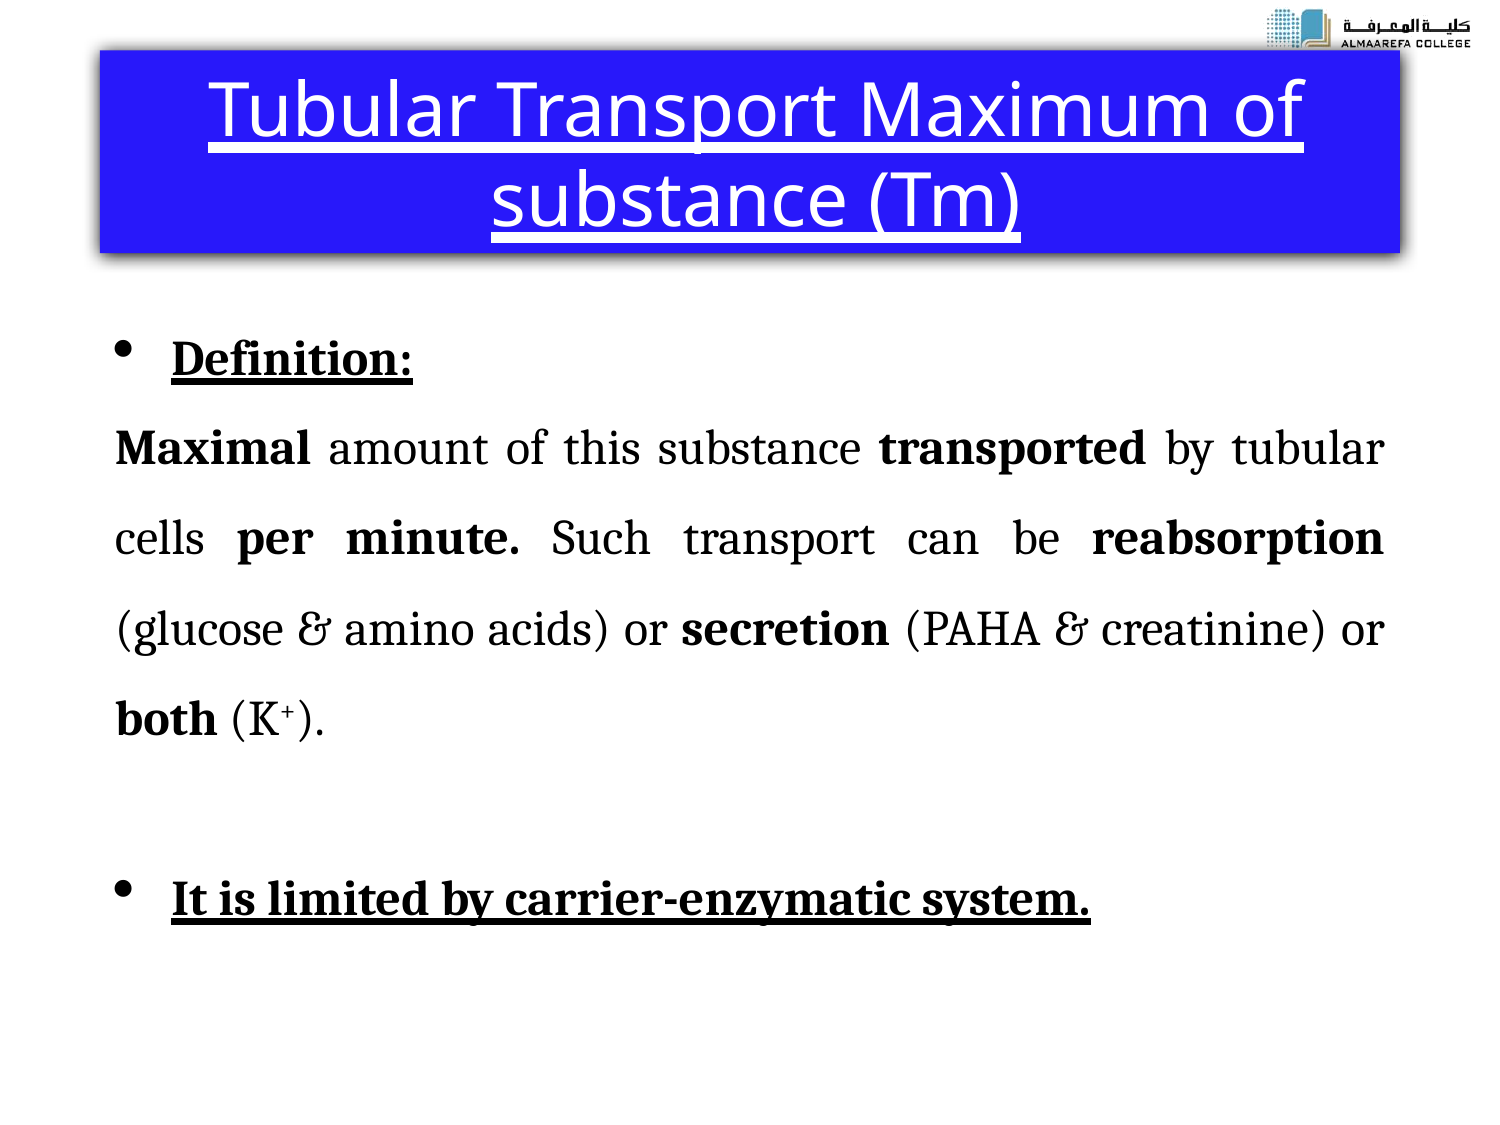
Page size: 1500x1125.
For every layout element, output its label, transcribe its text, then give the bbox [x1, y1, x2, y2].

title Tubular Transport Maximum of substance (Tm) [99, 50, 1400, 254]
list Definition: Maximal amount of this substance transported by tubular cells per minute. Such transport can be reabsorption (glucose & amino acids) or secretion (PAHA & creatinine) or both (K+). It is limited by carrier-enzymatic system. [99, 287, 1400, 1125]
picture [1262, 0, 1475, 65]
